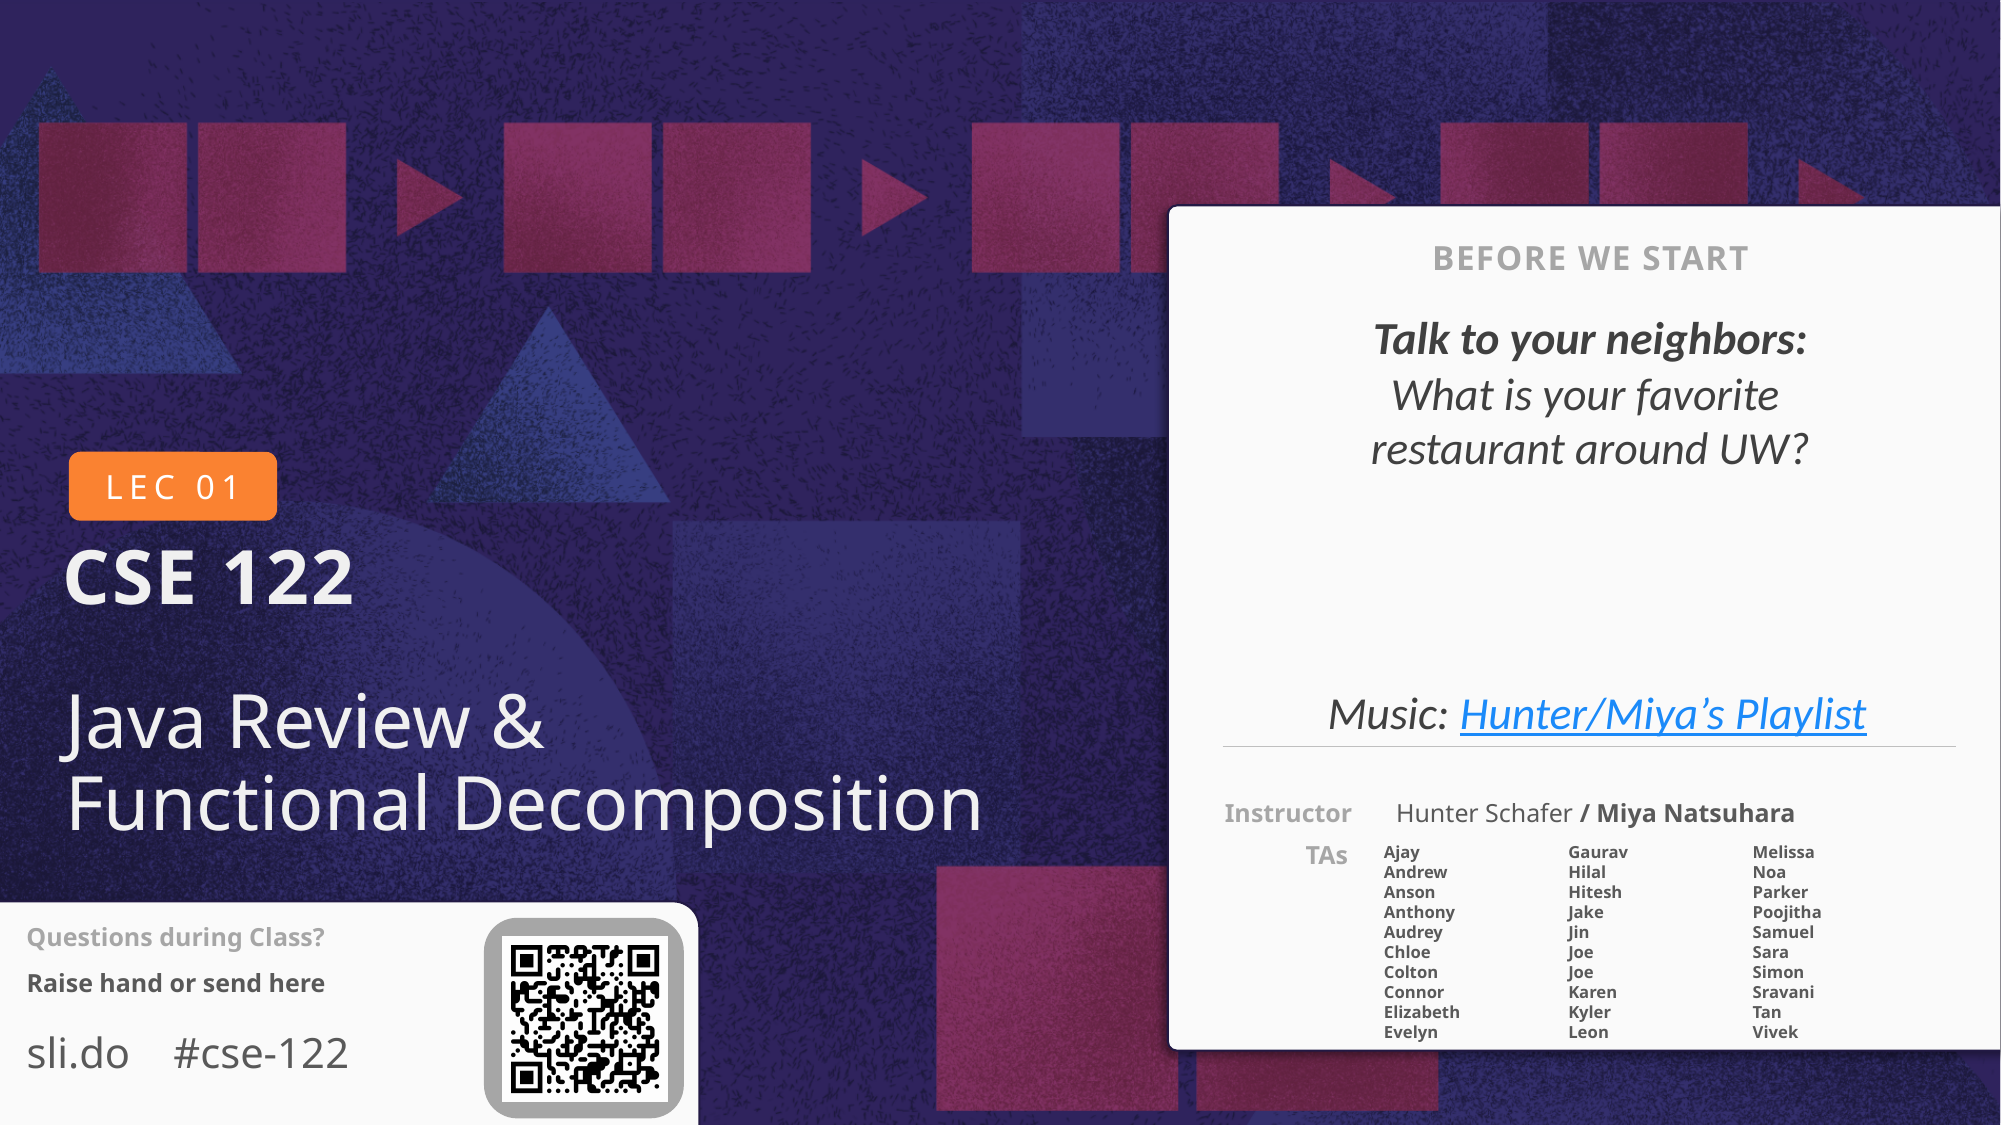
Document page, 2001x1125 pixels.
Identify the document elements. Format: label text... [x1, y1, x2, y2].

text_box BEFORE WE START [1210, 230, 1971, 285]
picture [0, 2, 2001, 1125]
title Java Review & Functional Decomposition [50, 676, 1132, 998]
picture [502, 936, 668, 1102]
text_box Talk to your neighbors: What is your favorite restaurant around UW? [1223, 301, 1958, 482]
text_box Music: Hunter/Miya’s Playlist [1251, 676, 1943, 747]
